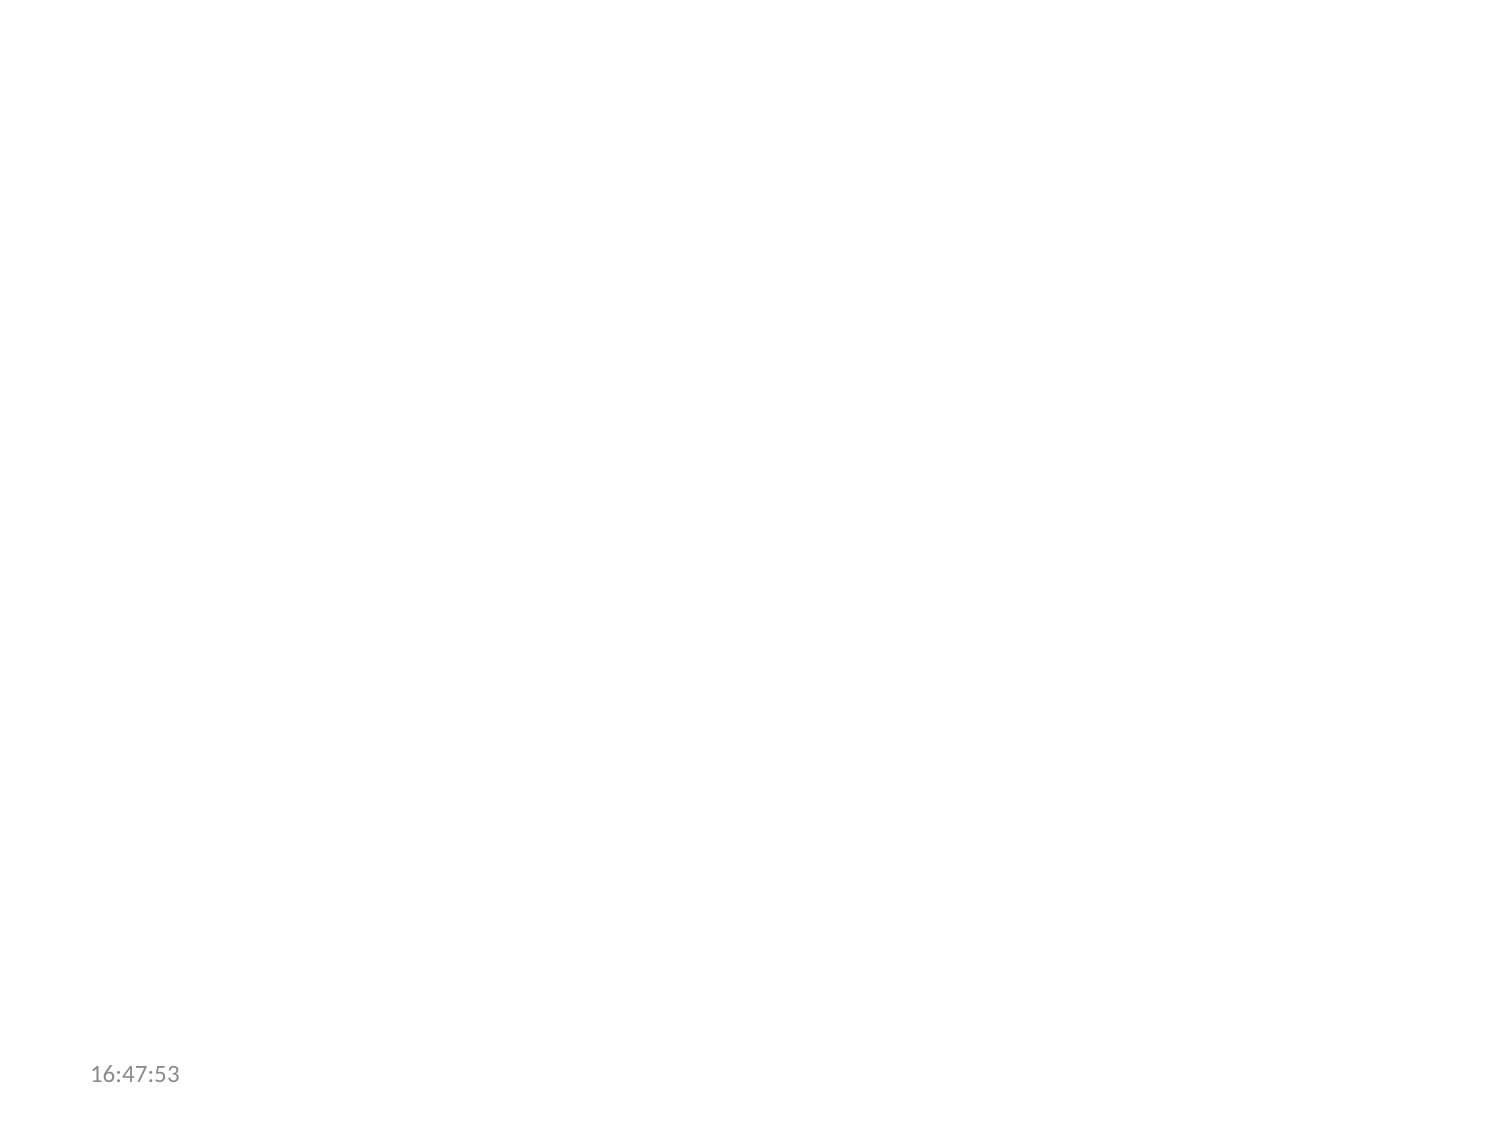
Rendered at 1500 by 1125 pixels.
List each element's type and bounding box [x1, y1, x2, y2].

slide_number [75, 1042, 425, 1103]
